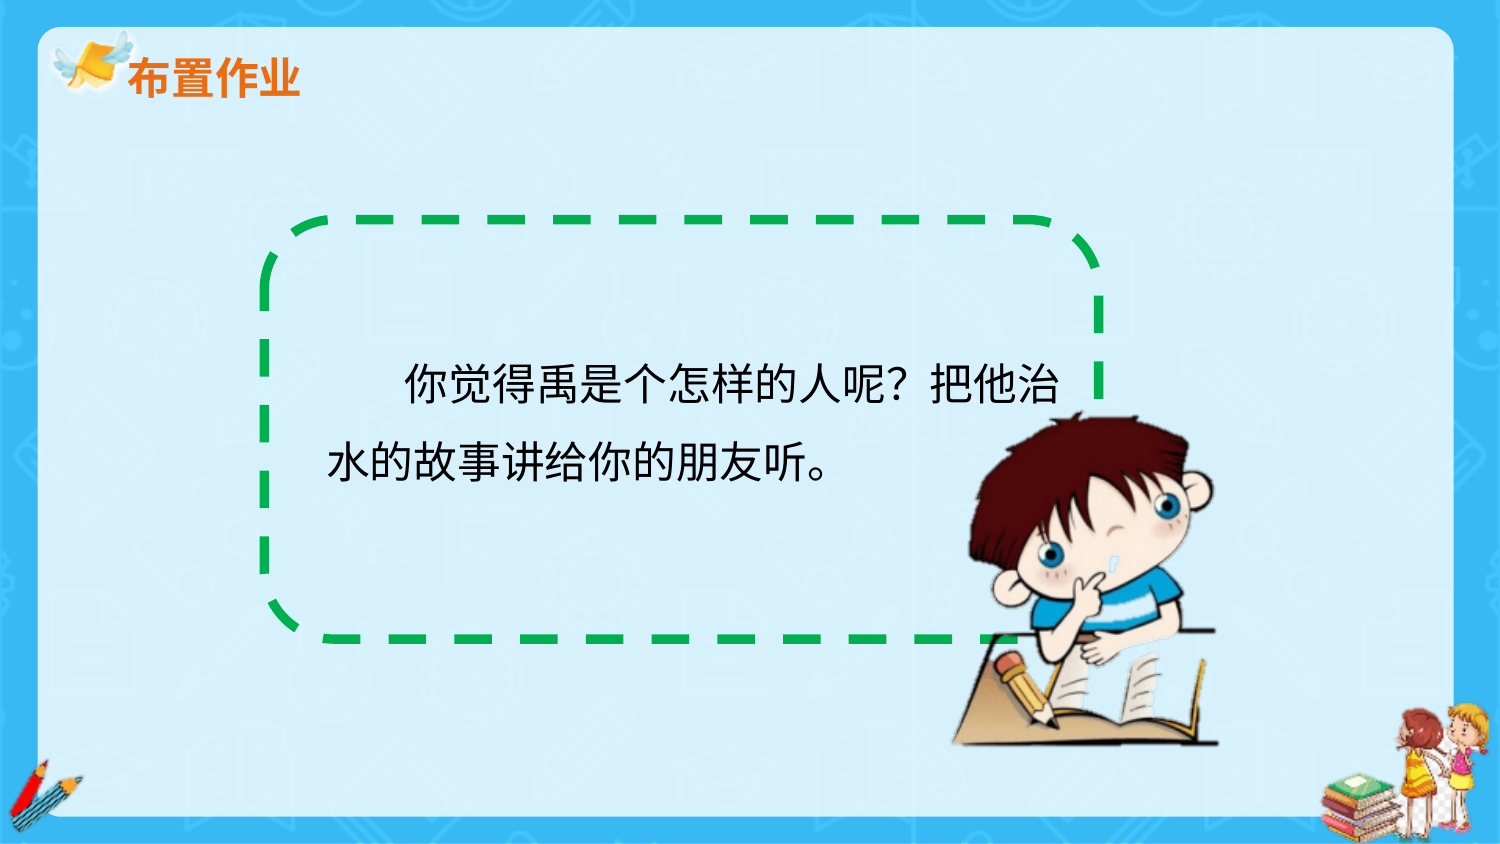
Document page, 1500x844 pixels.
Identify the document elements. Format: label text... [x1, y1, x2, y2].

picture [0, 729, 115, 844]
text_box 布置作业 [116, 44, 314, 109]
text_box [263, 218, 1100, 641]
picture [46, 26, 143, 97]
picture [1301, 666, 1500, 844]
picture [858, 347, 1261, 804]
